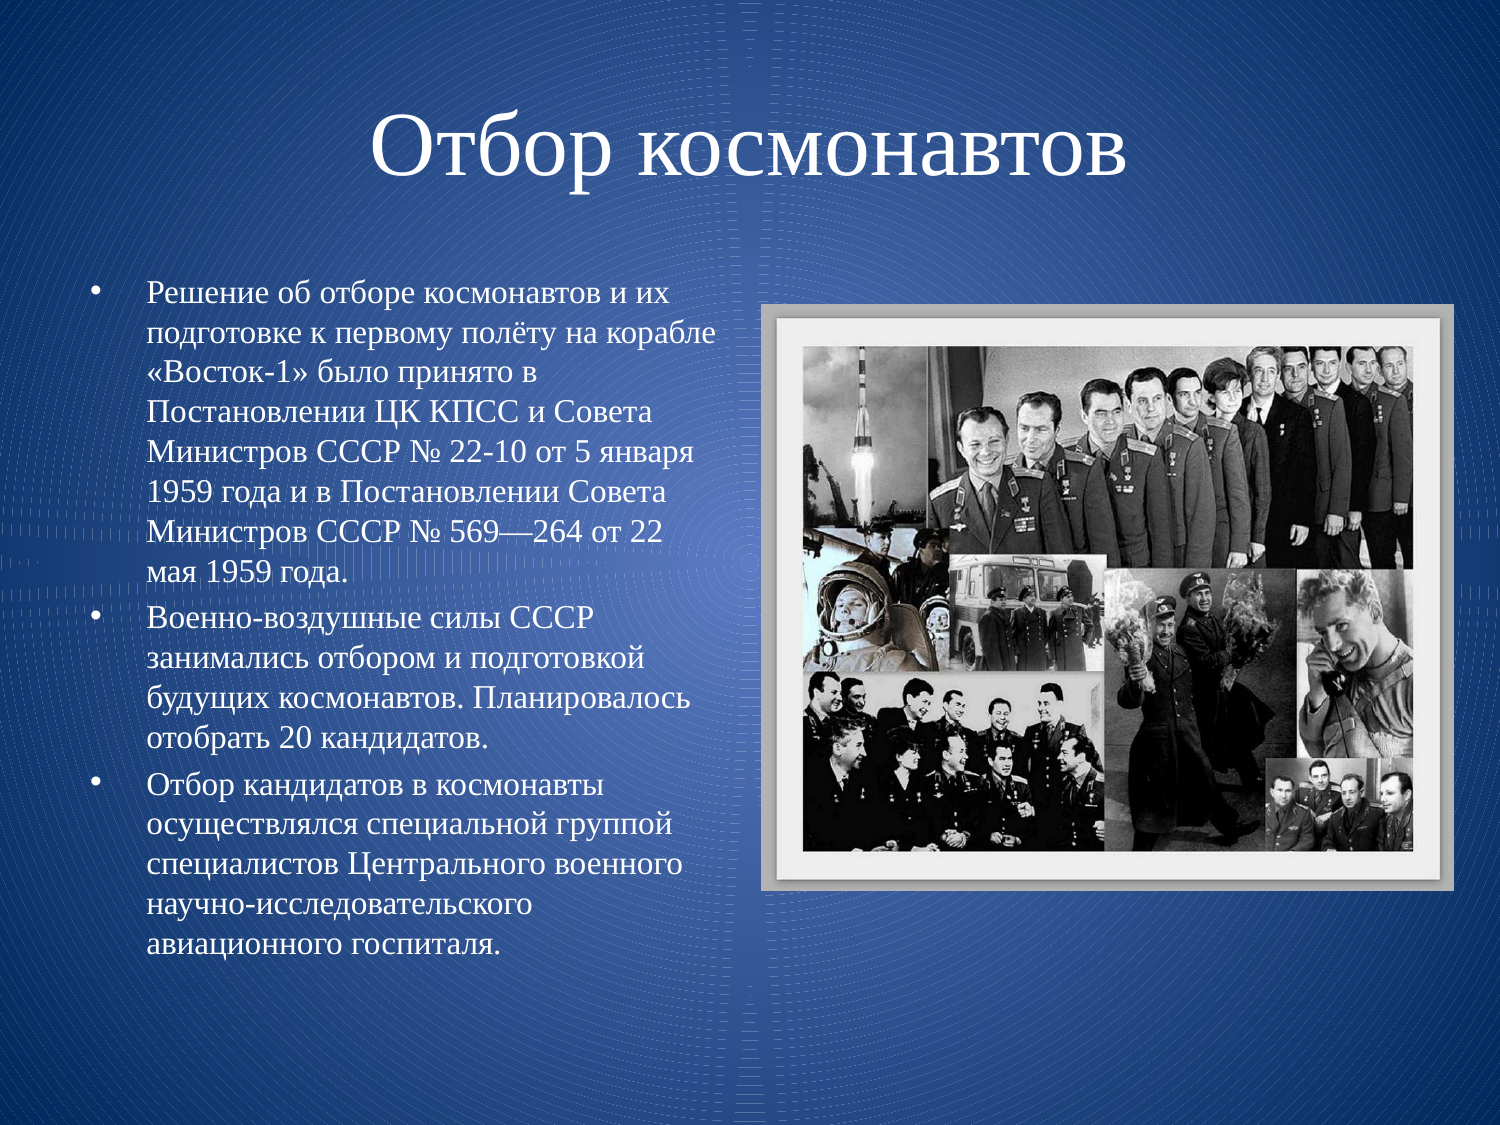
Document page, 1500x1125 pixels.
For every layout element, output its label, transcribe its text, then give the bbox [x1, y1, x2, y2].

list Решение об отборе космонавтов и их подготовке к первому полёту на корабле «Восток-1» было принято в Постановлении ЦК КПСС и Совета Министров СССР № 22-10 от 5 января 1959 года и в Постановлении Совета Министров СССР № 569—264 от 22 мая 1959 года. Военно-воздушные силы СССР занимались отбором и подготовкой будущих космонавтов. Планировалось отобрать 20 кандидатов. Отбор кандидатов в космонавты осуществлялся специальной группой специалистов Центрального военного научно-исследовательского авиационного госпиталя. [75, 262, 738, 1005]
title Отбор космонавтов [75, 45, 1425, 233]
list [761, 304, 1454, 891]
